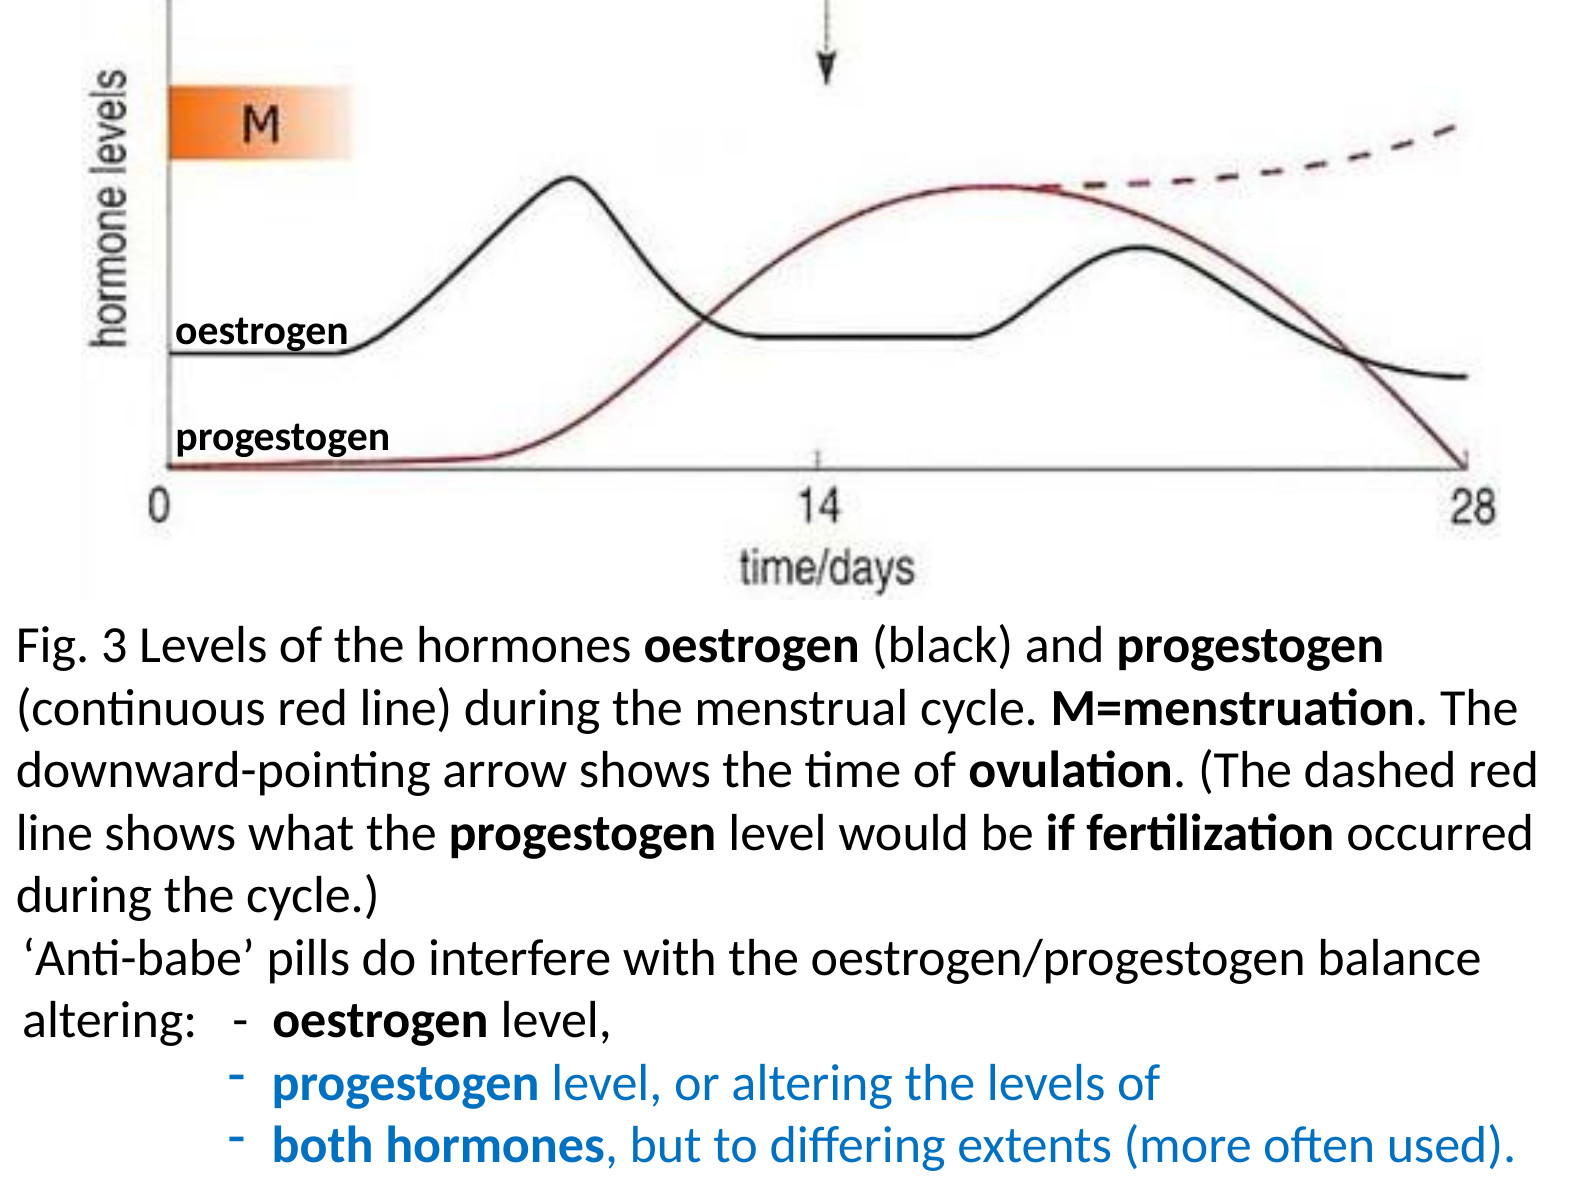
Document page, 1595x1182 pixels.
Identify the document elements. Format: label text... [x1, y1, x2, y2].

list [81, 0, 1501, 600]
text_box Fig. 3 Levels of the hormones oestrogen (black) and progestogen (continuous red line) during the menstrual cycle. M=menstruation. The downward-pointing arrow shows the time of ovulation. (The dashed red line shows what the progestogen level would be if fertilization occurred during the cycle.) [0, 603, 1595, 984]
text_box ‘Anti-babe’ pills do interfere with the oestrogen/progestogen balance altering: - oestrogen level, progestogen level, or altering the levels of both hormones, but to differing extents (more often used). [6, 915, 1570, 1182]
